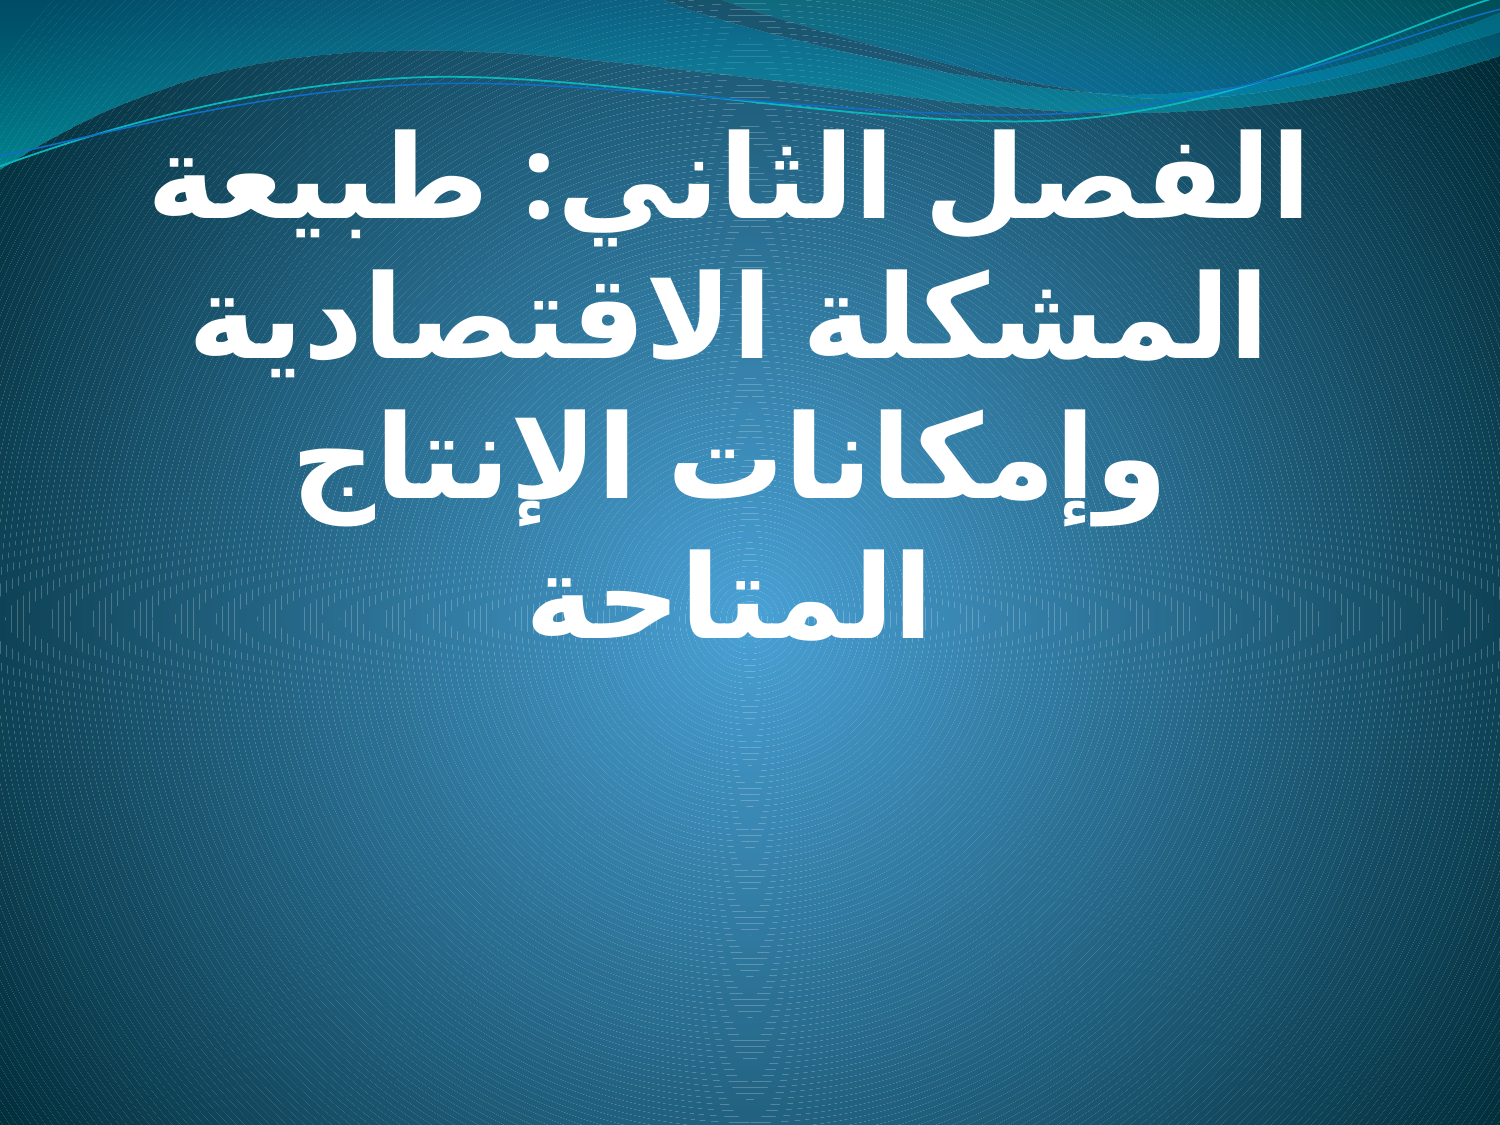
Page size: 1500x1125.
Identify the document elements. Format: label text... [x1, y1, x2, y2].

title الفصل الثاني: طبيعة المشكلة الاقتصادية وإمكانات الإنتاج المتاحة [87, 361, 1376, 662]
